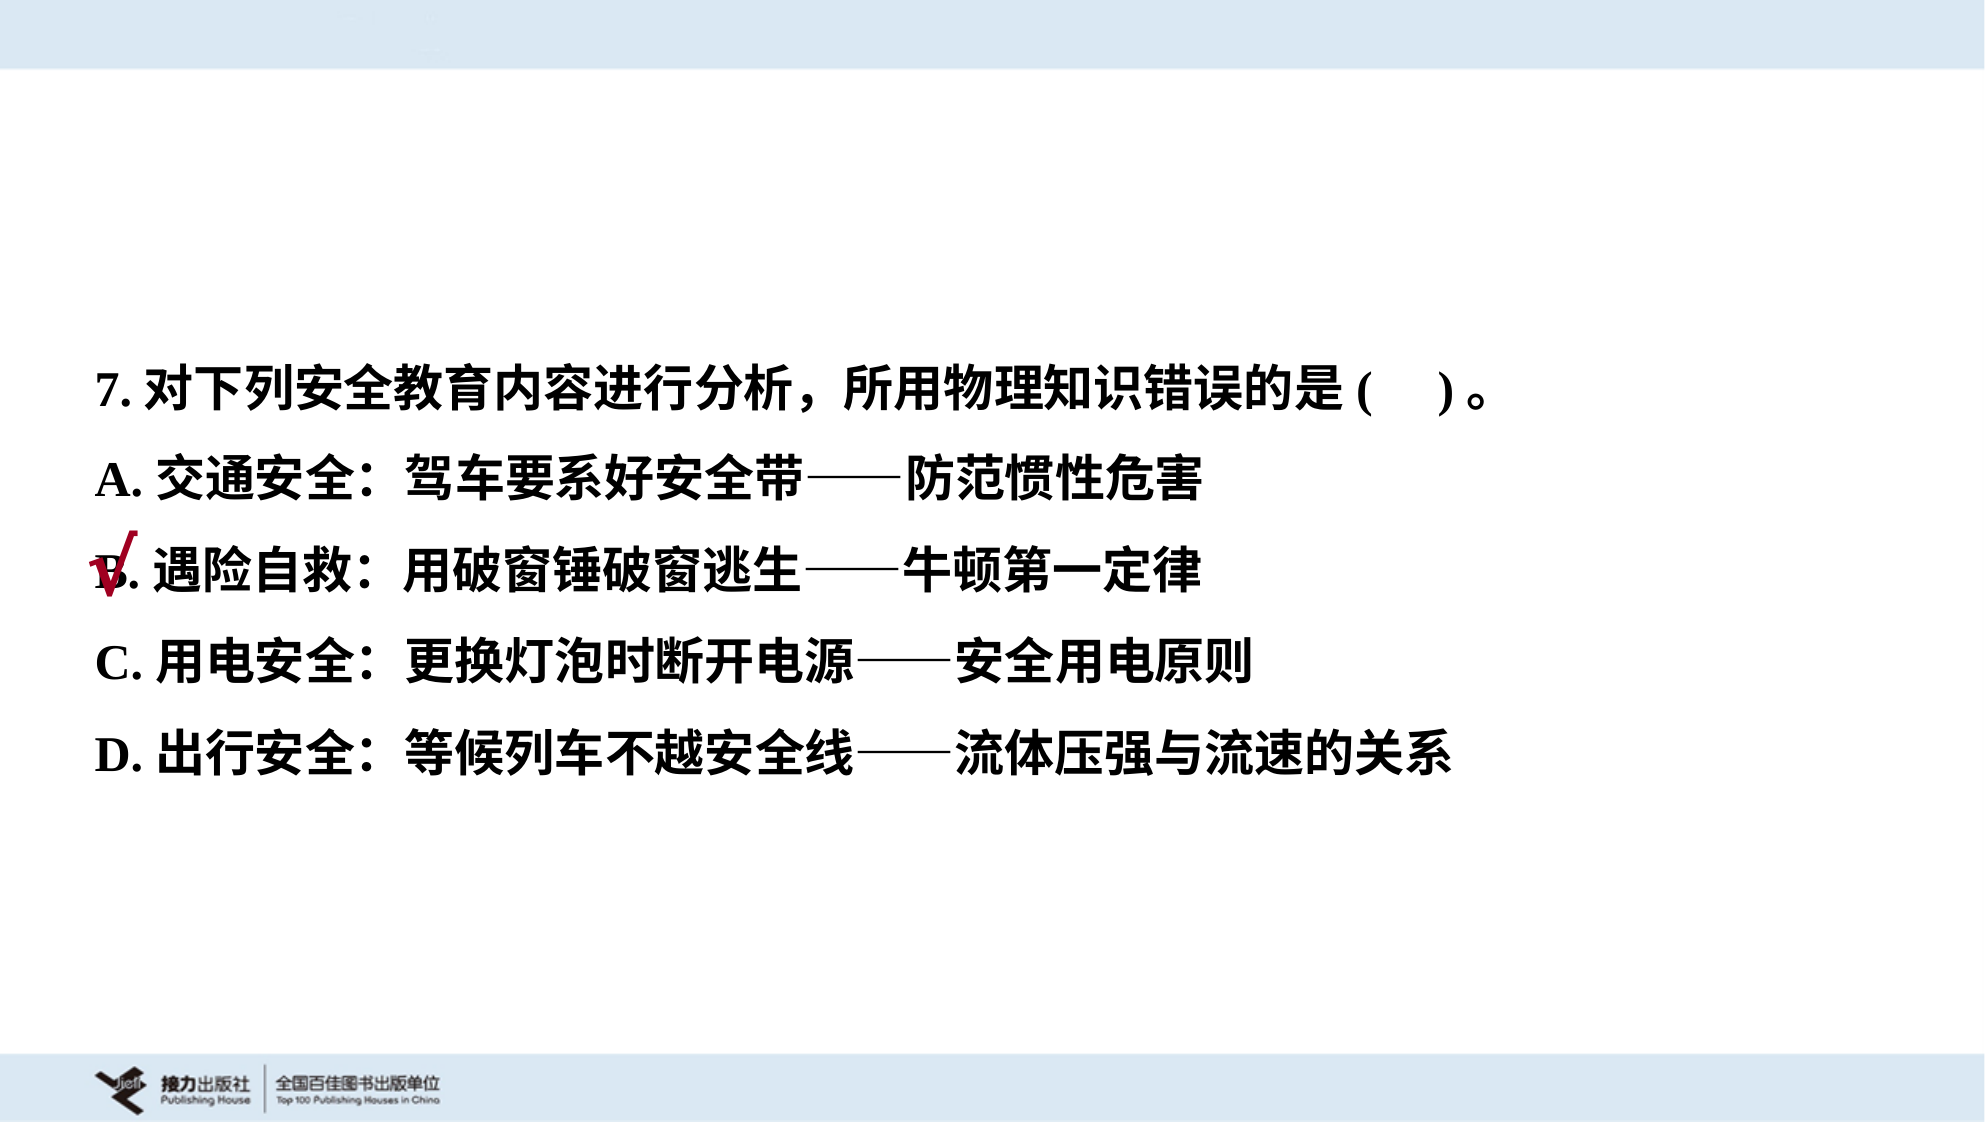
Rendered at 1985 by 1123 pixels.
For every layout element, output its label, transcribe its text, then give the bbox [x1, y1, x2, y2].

text_box A.交通安全：驾车要系好安全带——防范惯性危害 B.遇险自救：用破窗锤破窗逃生——牛顿第一定律 C.用电安全：更换灯泡时断开电源——安全用电原则 D.出行安全：等候列车不越安全线——流体压强与流速的关系 [94, 414, 1892, 782]
text_box 7.对下列安全教育内容进行分析，所用物理知识错误的是( )。 [94, 328, 1892, 414]
text_box √ [86, 518, 139, 611]
picture [0, 0, 1985, 1122]
